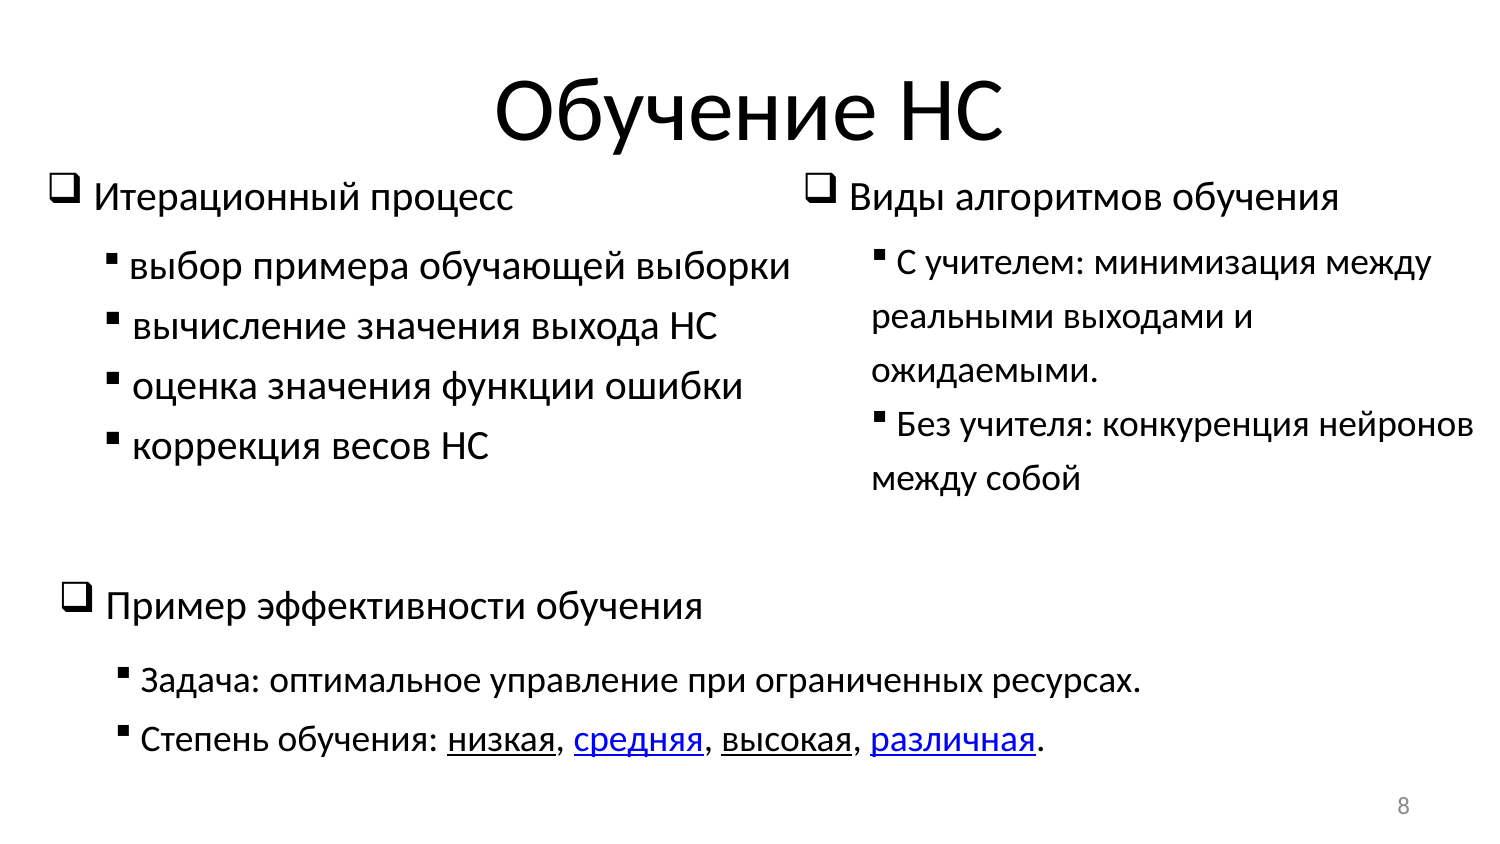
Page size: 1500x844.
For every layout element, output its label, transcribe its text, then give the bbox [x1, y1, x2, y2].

title Обучение НС [75, 33, 1425, 175]
text_box выбор примера обучающей выборки вычисление значения выхода НС оценка значения функции ошибки коррекция весов НС [88, 220, 833, 476]
slide_number 8 [1074, 782, 1425, 827]
text_box Итерационный процесс [31, 160, 529, 226]
text_box Виды алгоритмов обучения [787, 160, 1356, 226]
text_box Задача: оптимальное управление при ограниченных ресурсах. Степень обучения: низкая, средняя, высокая, различная. [100, 634, 1376, 767]
text_box С учителем: минимизация между реальными выходами и ожидаемыми. Без учителя: конкуренция нейронов между собой [856, 220, 1500, 506]
text_box Пример эффективности обучения [43, 570, 719, 636]
